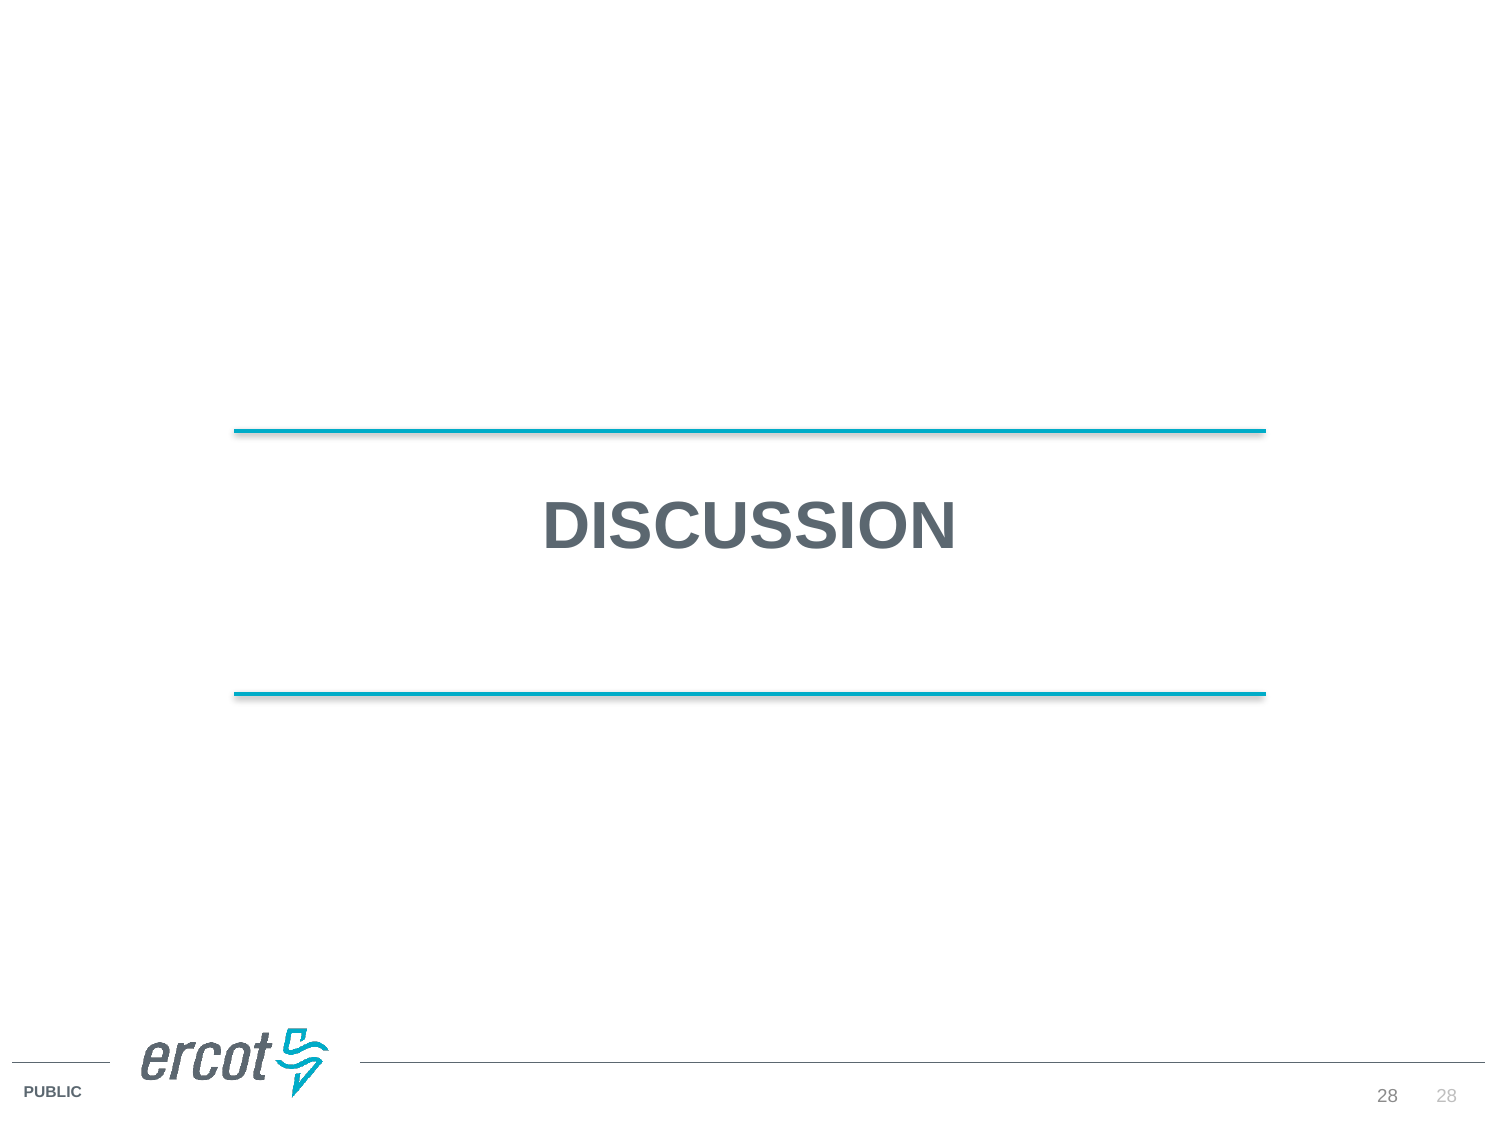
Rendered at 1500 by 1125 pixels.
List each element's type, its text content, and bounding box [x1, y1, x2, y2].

picture [137, 1024, 332, 1100]
list Discussion [234, 474, 1266, 638]
slide_number 28 [1350, 1077, 1425, 1113]
